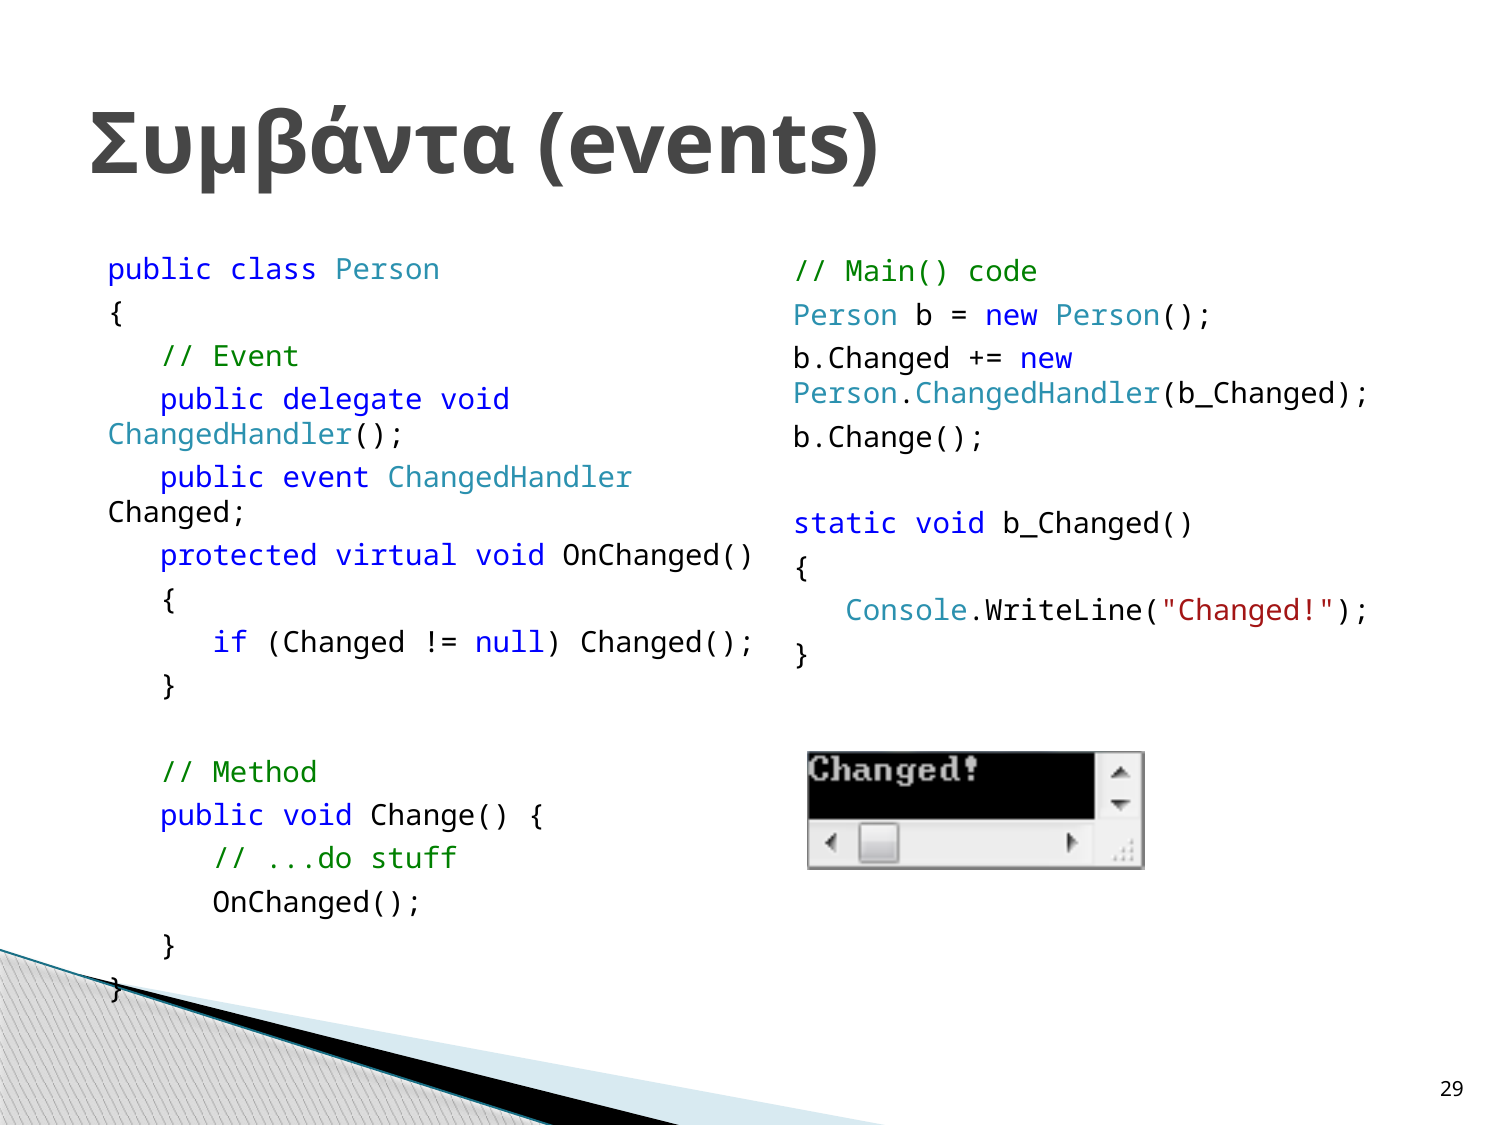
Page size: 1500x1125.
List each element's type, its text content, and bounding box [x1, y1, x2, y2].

text_box // Main() code Person b = new Person(); b.Changed += new Person.ChangedHandler(b_Changed); b.Change(); static void b_Changed() { Console.WriteLine("Changed!"); } [760, 245, 1471, 988]
title Συμβάντα (events) [75, 45, 1425, 233]
slide_number 29 [1418, 1051, 1479, 1112]
picture [807, 751, 1145, 870]
list public class Person { // Event public delegate void ChangedHandler(); public event ChangedHandler Changed; protected virtual void OnChanged() { if (Changed != null) Changed(); } // Method public void Change() { // ...do stuff OnChanged(); } } [75, 243, 786, 986]
